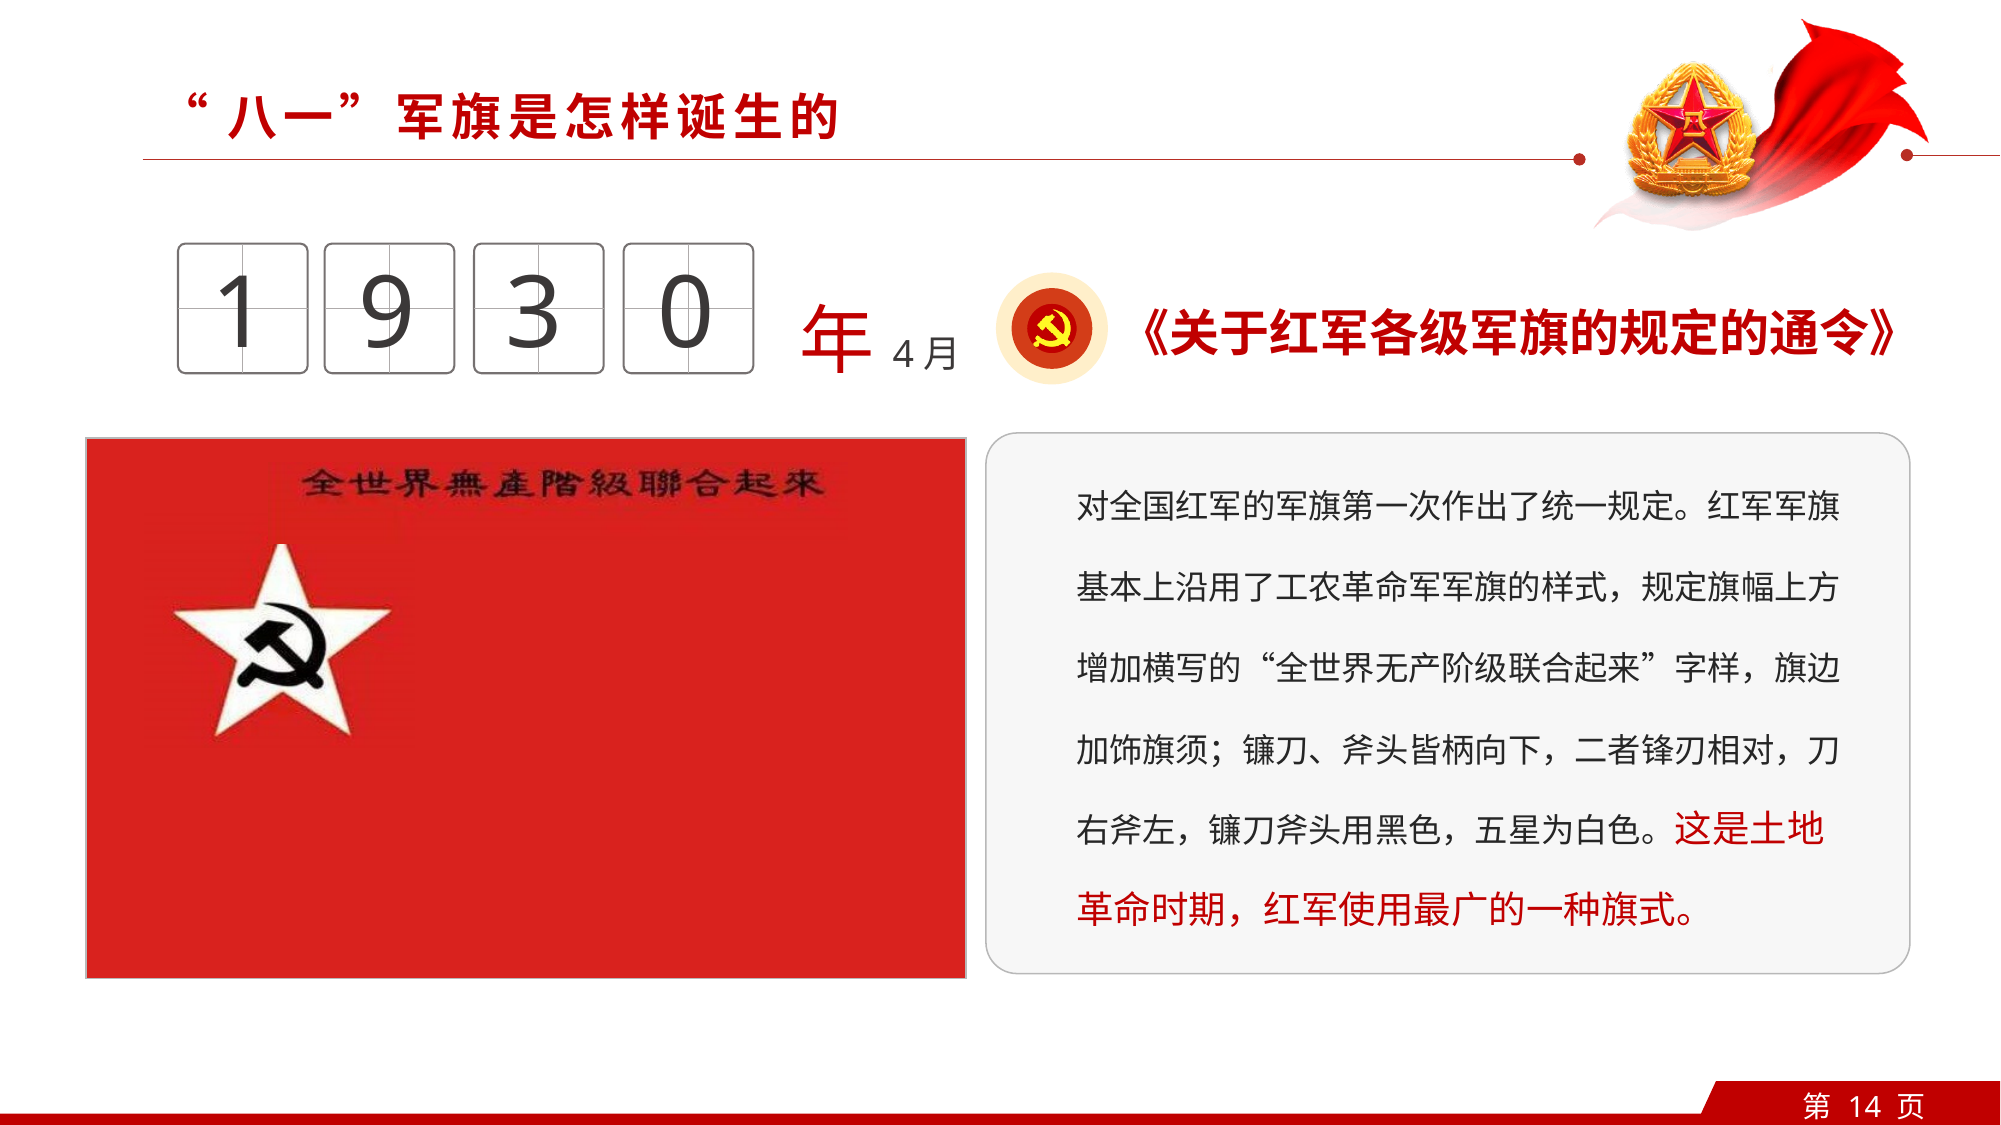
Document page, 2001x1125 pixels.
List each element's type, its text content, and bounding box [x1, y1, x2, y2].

text_box 年4月 [785, 284, 976, 390]
text_box “八一”军旗是怎样诞生的 [144, 47, 855, 153]
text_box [324, 240, 455, 374]
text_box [177, 240, 308, 374]
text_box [1011, 288, 1093, 369]
text_box 《关于红军各级军旗的规定的通令》 [1099, 291, 2000, 371]
text_box 对全国红军的军旗第一次作出了统一规定。红军军旗基本上沿用了工农革命军军旗的样式，规定旗幅上方增加横写的“全世界无产阶级联合起来”字样，旗边加饰旗须；镰刀、斧头皆柄向下，二者锋刃相对，刀右斧左，镰刀斧头用黑色，五星为白色。这是土地革命时期，红军使用最广的一种旗式。 [1061, 436, 1860, 939]
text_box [86, 437, 967, 979]
picture [1581, 0, 1938, 244]
text_box [985, 432, 1910, 974]
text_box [623, 240, 754, 374]
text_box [474, 240, 604, 374]
